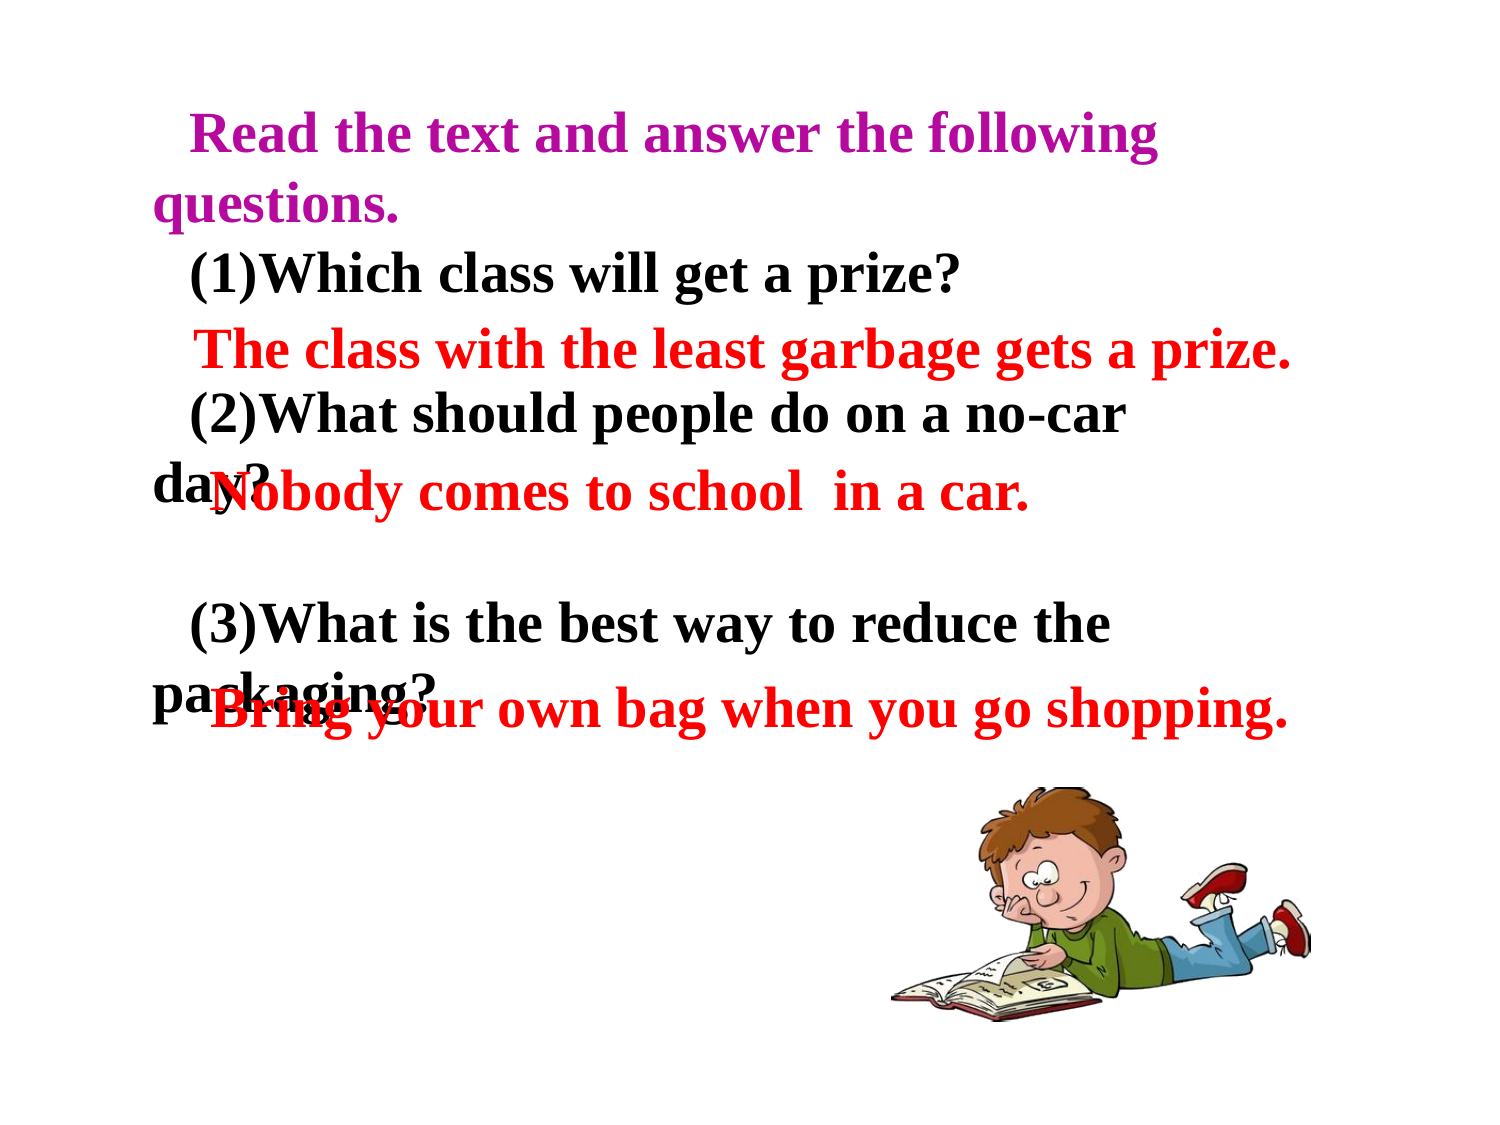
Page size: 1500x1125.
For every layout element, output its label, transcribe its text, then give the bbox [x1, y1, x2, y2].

text_box Bring your own bag when you go shopping. [196, 661, 1377, 747]
text_box Read the text and answer the following questions. (1)Which class will get a prize? (2)What should people do on a no-car day? (3)What is the best way to reduce the packaging? [137, 86, 1251, 732]
text_box Nobody comes to school in a car. [194, 444, 1346, 530]
text_box The class with the least garbage gets a prize. [178, 302, 1395, 388]
picture [891, 787, 1311, 1022]
